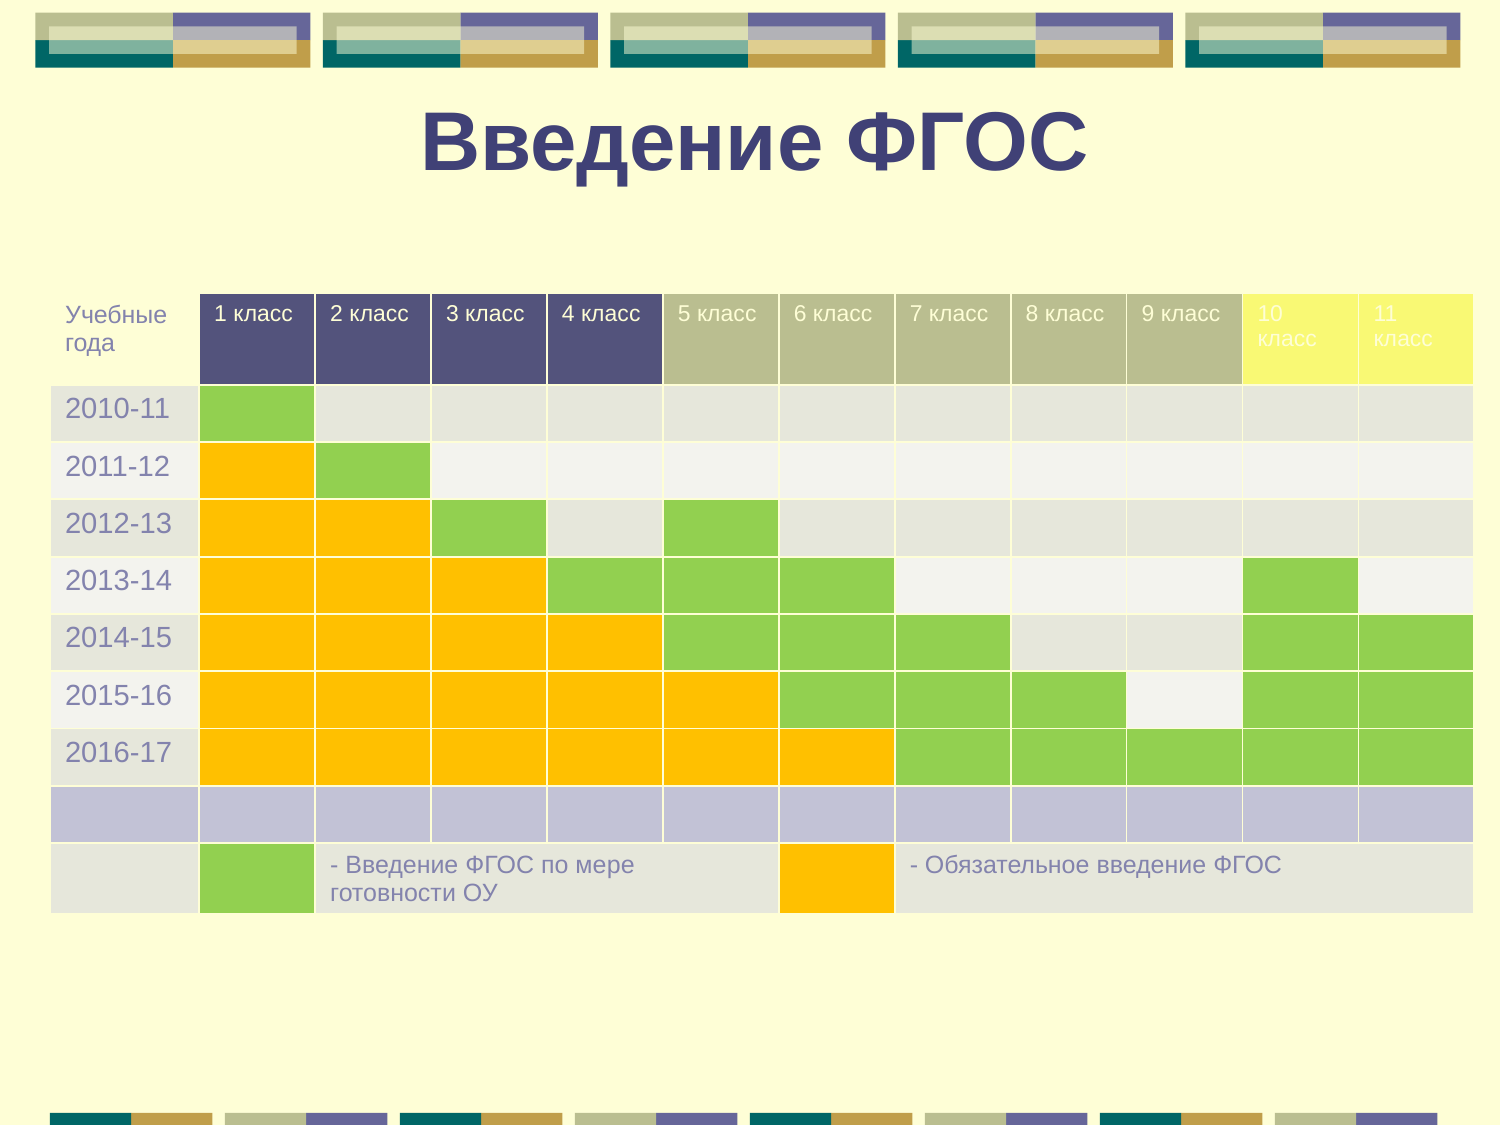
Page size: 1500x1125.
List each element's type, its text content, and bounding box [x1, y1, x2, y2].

table_cell [432, 615, 546, 670]
table_cell [1359, 615, 1473, 670]
table_cell - Введение ФГОС по мере готовности ОУ [316, 844, 778, 913]
table_cell [780, 558, 894, 613]
table_cell 2010-11 [51, 386, 198, 441]
title Введение ФГОС [116, 70, 1393, 205]
table_cell [1359, 672, 1473, 728]
table_cell [316, 729, 430, 785]
table_cell [200, 443, 314, 498]
table_cell [1243, 386, 1358, 441]
table_cell [1243, 500, 1358, 556]
table_cell [432, 787, 546, 842]
table_cell [200, 386, 314, 441]
table_cell [200, 672, 314, 728]
table_cell [1127, 386, 1242, 441]
table_cell [548, 729, 662, 785]
table_cell [1359, 386, 1473, 441]
table_cell [432, 558, 546, 613]
table_cell [548, 443, 662, 498]
table_cell [780, 386, 894, 441]
table_cell [780, 729, 894, 785]
table_cell [1012, 443, 1126, 498]
table_cell [316, 615, 430, 670]
table_cell [51, 787, 198, 842]
table_cell 2016-17 [51, 729, 198, 785]
table_cell [548, 615, 662, 670]
table_cell [548, 787, 662, 842]
table_cell 2011-12 [51, 443, 198, 498]
table_cell 2013-14 [51, 558, 198, 613]
table_cell [1012, 729, 1126, 785]
table_cell [1359, 500, 1473, 556]
table_cell [1012, 615, 1126, 670]
table_cell [664, 787, 778, 842]
table_cell [1012, 558, 1126, 613]
table_header 4 класс [548, 294, 662, 384]
table_header 6 класс [780, 294, 894, 384]
table_cell [664, 672, 778, 728]
table_cell [200, 729, 314, 785]
table_header Учебные года [51, 294, 198, 384]
table_cell [1127, 787, 1242, 842]
table_cell [1012, 386, 1126, 441]
table_cell [1012, 787, 1126, 842]
table_cell [51, 844, 198, 913]
table_cell [1359, 729, 1473, 785]
table_cell [1127, 558, 1242, 613]
table_cell [1012, 672, 1126, 728]
table_header 7 класс [896, 294, 1010, 384]
table_cell [432, 729, 546, 785]
table_cell [664, 615, 778, 670]
table_cell [1127, 615, 1242, 670]
table_cell [200, 558, 314, 613]
table_cell [1243, 615, 1358, 670]
table_cell [896, 500, 1010, 556]
table_cell [200, 844, 314, 913]
table_cell [432, 386, 546, 441]
table_cell [316, 558, 430, 613]
table_cell [200, 787, 314, 842]
table_cell [316, 443, 430, 498]
table_cell [780, 844, 894, 913]
table_header 8 класс [1012, 294, 1126, 384]
table_cell 2012-13 [51, 500, 198, 556]
table_cell [664, 729, 778, 785]
table_cell [200, 615, 314, 670]
table_header 3 класс [432, 294, 546, 384]
table_cell [1127, 729, 1242, 785]
table_cell [200, 500, 314, 556]
table_cell [1243, 672, 1358, 728]
table_cell [780, 787, 894, 842]
table_cell [896, 443, 1010, 498]
table_cell [1243, 787, 1358, 842]
table_header 1 класс [200, 294, 314, 384]
table_cell [1359, 443, 1473, 498]
table_cell [1127, 500, 1242, 556]
table_cell [432, 672, 546, 728]
table_header 2 класс [316, 294, 430, 384]
table_cell [780, 500, 894, 556]
table_cell [780, 615, 894, 670]
table_cell [664, 443, 778, 498]
table_header 9 класс [1127, 294, 1242, 384]
table_cell [548, 558, 662, 613]
table_cell [316, 672, 430, 728]
table_cell [1127, 443, 1242, 498]
table_cell [316, 386, 430, 441]
table_cell [896, 672, 1010, 728]
table_cell [548, 500, 662, 556]
table_cell [1127, 672, 1242, 728]
table_header 5 класс [664, 294, 778, 384]
table_cell [896, 386, 1010, 441]
table_cell [548, 672, 662, 728]
table_cell [316, 500, 430, 556]
table_cell [664, 386, 778, 441]
table_cell 2015-16 [51, 672, 198, 728]
table_cell [432, 443, 546, 498]
table_cell [1012, 500, 1126, 556]
table_cell [780, 443, 894, 498]
table_cell [664, 500, 778, 556]
table_cell [1243, 443, 1358, 498]
table_cell [316, 787, 430, 842]
table_cell [432, 500, 546, 556]
table_cell [780, 672, 894, 728]
table_cell - Обязательное введение ФГОС [896, 844, 1473, 913]
table_cell [896, 787, 1010, 842]
table_cell 2014-15 [51, 615, 198, 670]
table_cell [1359, 787, 1473, 842]
table_cell [896, 558, 1010, 613]
table_cell [1359, 558, 1473, 613]
table_cell [896, 729, 1010, 785]
table_cell [896, 615, 1010, 670]
table_cell [1243, 729, 1358, 785]
table_header 11 класс [1359, 294, 1473, 384]
table_cell [1243, 558, 1358, 613]
table_header 10 класс [1243, 294, 1358, 384]
table_cell [664, 558, 778, 613]
table_cell [548, 386, 662, 441]
